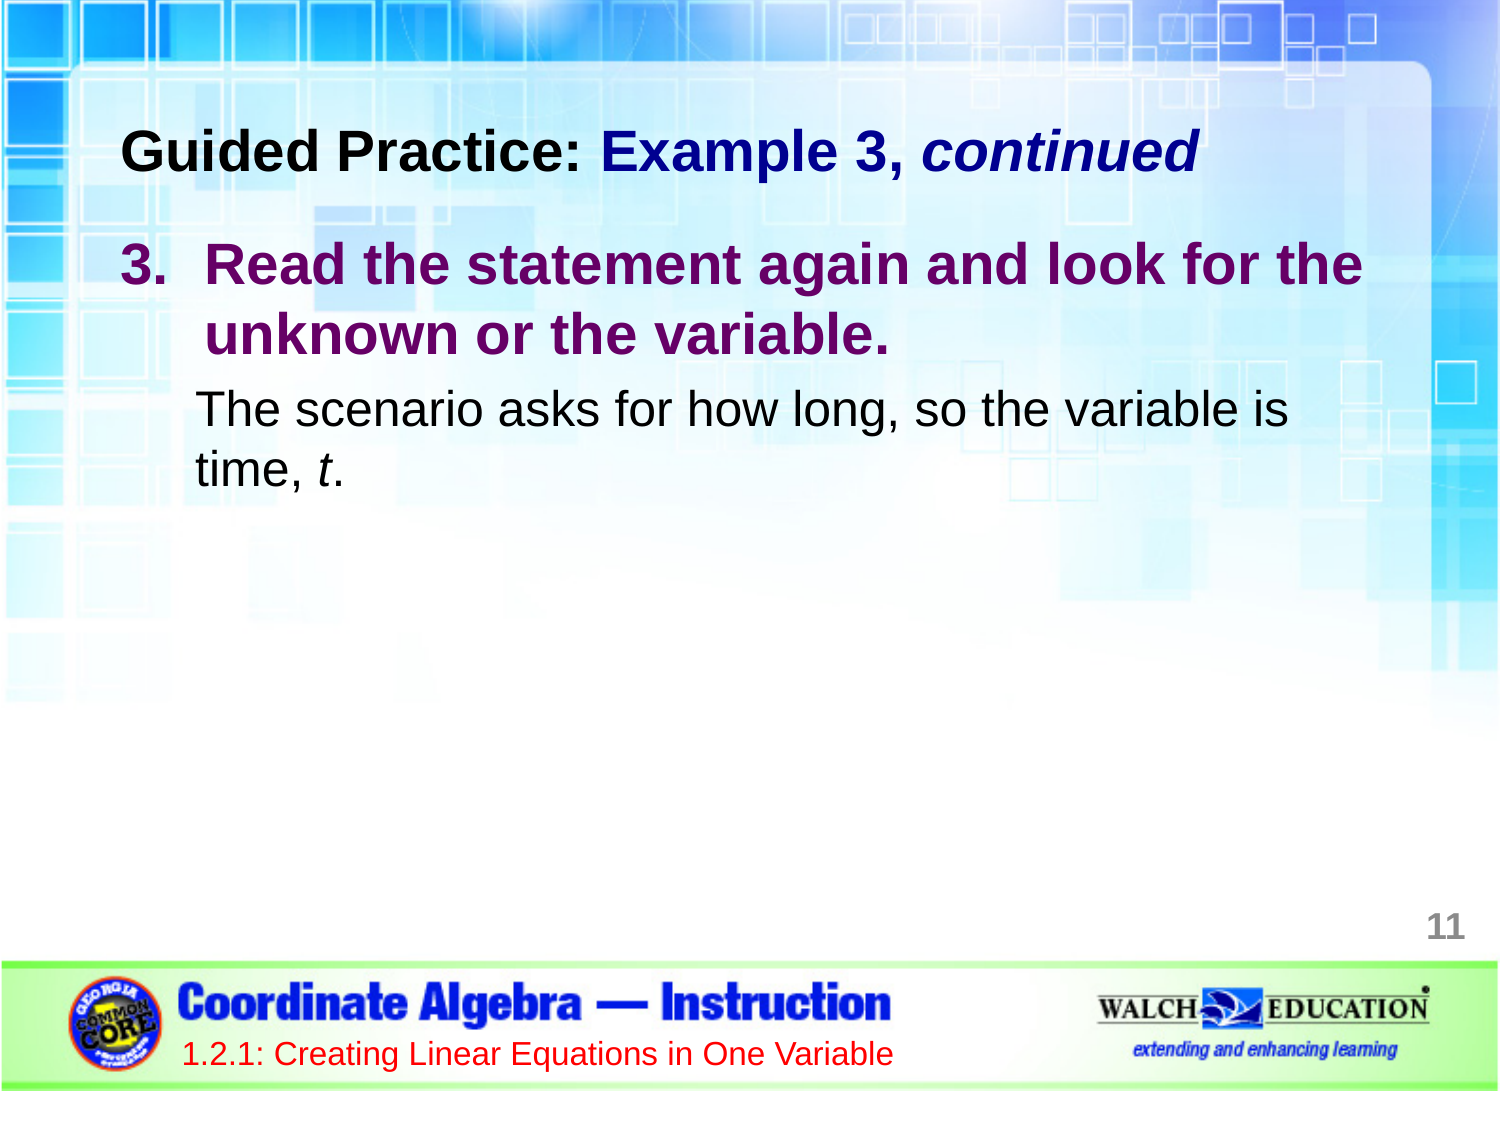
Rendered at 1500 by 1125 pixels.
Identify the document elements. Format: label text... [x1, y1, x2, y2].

list 1.2.1: Creating Linear Equations in One Variable [166, 1024, 1074, 1069]
subtitle Guided Practice: Example 3, continued Read the statement again and look for the unknown or the variable. The scenario asks for how long, so the variable is time, t. [105, 105, 1394, 925]
slide_number 11 [1361, 901, 1481, 949]
picture [1, 0, 1500, 1091]
